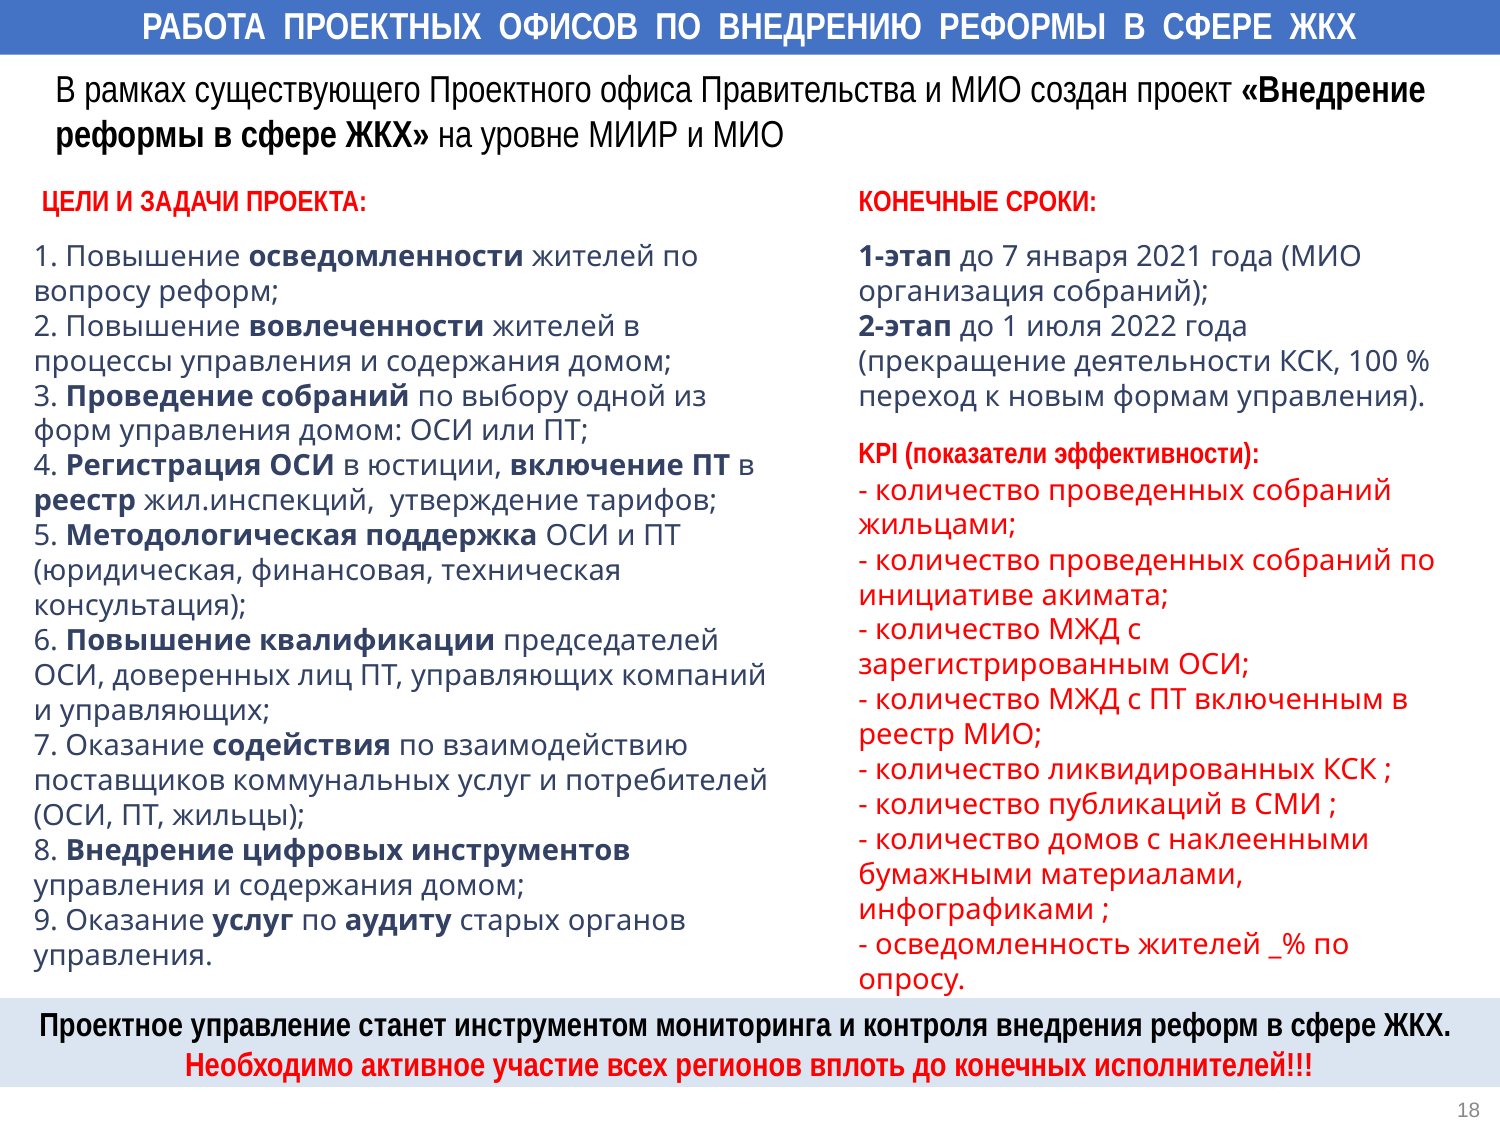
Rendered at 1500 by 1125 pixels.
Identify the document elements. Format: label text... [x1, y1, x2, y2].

text_box 1. Повышение осведомленности жителей по вопросу реформ; 2. Повышение вовлеченности жителей в процессы управления и содержания домом; 3. Проведение собраний по выбору одной из форм управления домом: ОСИ или ПТ; 4. Регистрация ОСИ в юстиции, включение ПТ в реестр жил.инспекций, утверждение тарифов; 5. Методологическая поддержка ОСИ и ПТ (юридическая, финансовая, техническая консультация); 6. Повышение квалификации председателей ОСИ, доверенных лиц ПТ, управляющих компаний и управляющих; 7. Оказание содействия по взаимодействию поставщиков коммунальных услуг и потребителей (ОСИ, ПТ, жильцы); 8. Внедрение цифровых инструментов управления и содержания домом; 9. Оказание услуг по аудиту старых органов управления. [18, 229, 800, 979]
text_box - количество проведенных собраний жильцами; - количество проведенных собраний по инициативе акимата; - количество МЖД с зарегистрированным ОСИ; - количество МЖД с ПТ включенным в реестр МИО; - количество ликвидированных КСК ; - количество публикаций в СМИ ; - количество домов с наклеенными бумажными материалами, инфографиками ; - осведомленность жителей _% по опросу. [843, 463, 1460, 1000]
text_box Проектное управление станет инструментом мониторинга и контроля внедрения реформ в сфере ЖКХ. Необходимо активное участие всех регионов вплоть до конечных исполнителей!!! [0, 1000, 1500, 1085]
slide_number 18 [1162, 1078, 1500, 1125]
title РАБОТА ПРОЕКТНЫХ ОФИСОВ ПО ВНЕДРЕНИЮ РЕФОРМЫ В СФЕРЕ ЖКХ [0, 0, 1500, 55]
text_box 1-этап до 7 января 2021 года (МИО организация собраний); 2-этап до 1 июля 2022 года (прекращение деятельности КСК, 100 % переход к новым формам управления). [843, 229, 1460, 420]
text_box КОНЕЧНЫЕ СРОКИ: [843, 174, 1187, 225]
text_box ЦЕЛИ И ЗАДАЧИ ПРОЕКТА: [26, 174, 560, 225]
text_box В рамках существующего Проектного офиса Правительства и МИО создан проект «Внедрение реформы в сфере ЖКХ» на уровне МИИР и МИО [40, 57, 1449, 163]
text_box KPI (показатели эффективности): [843, 427, 1392, 463]
